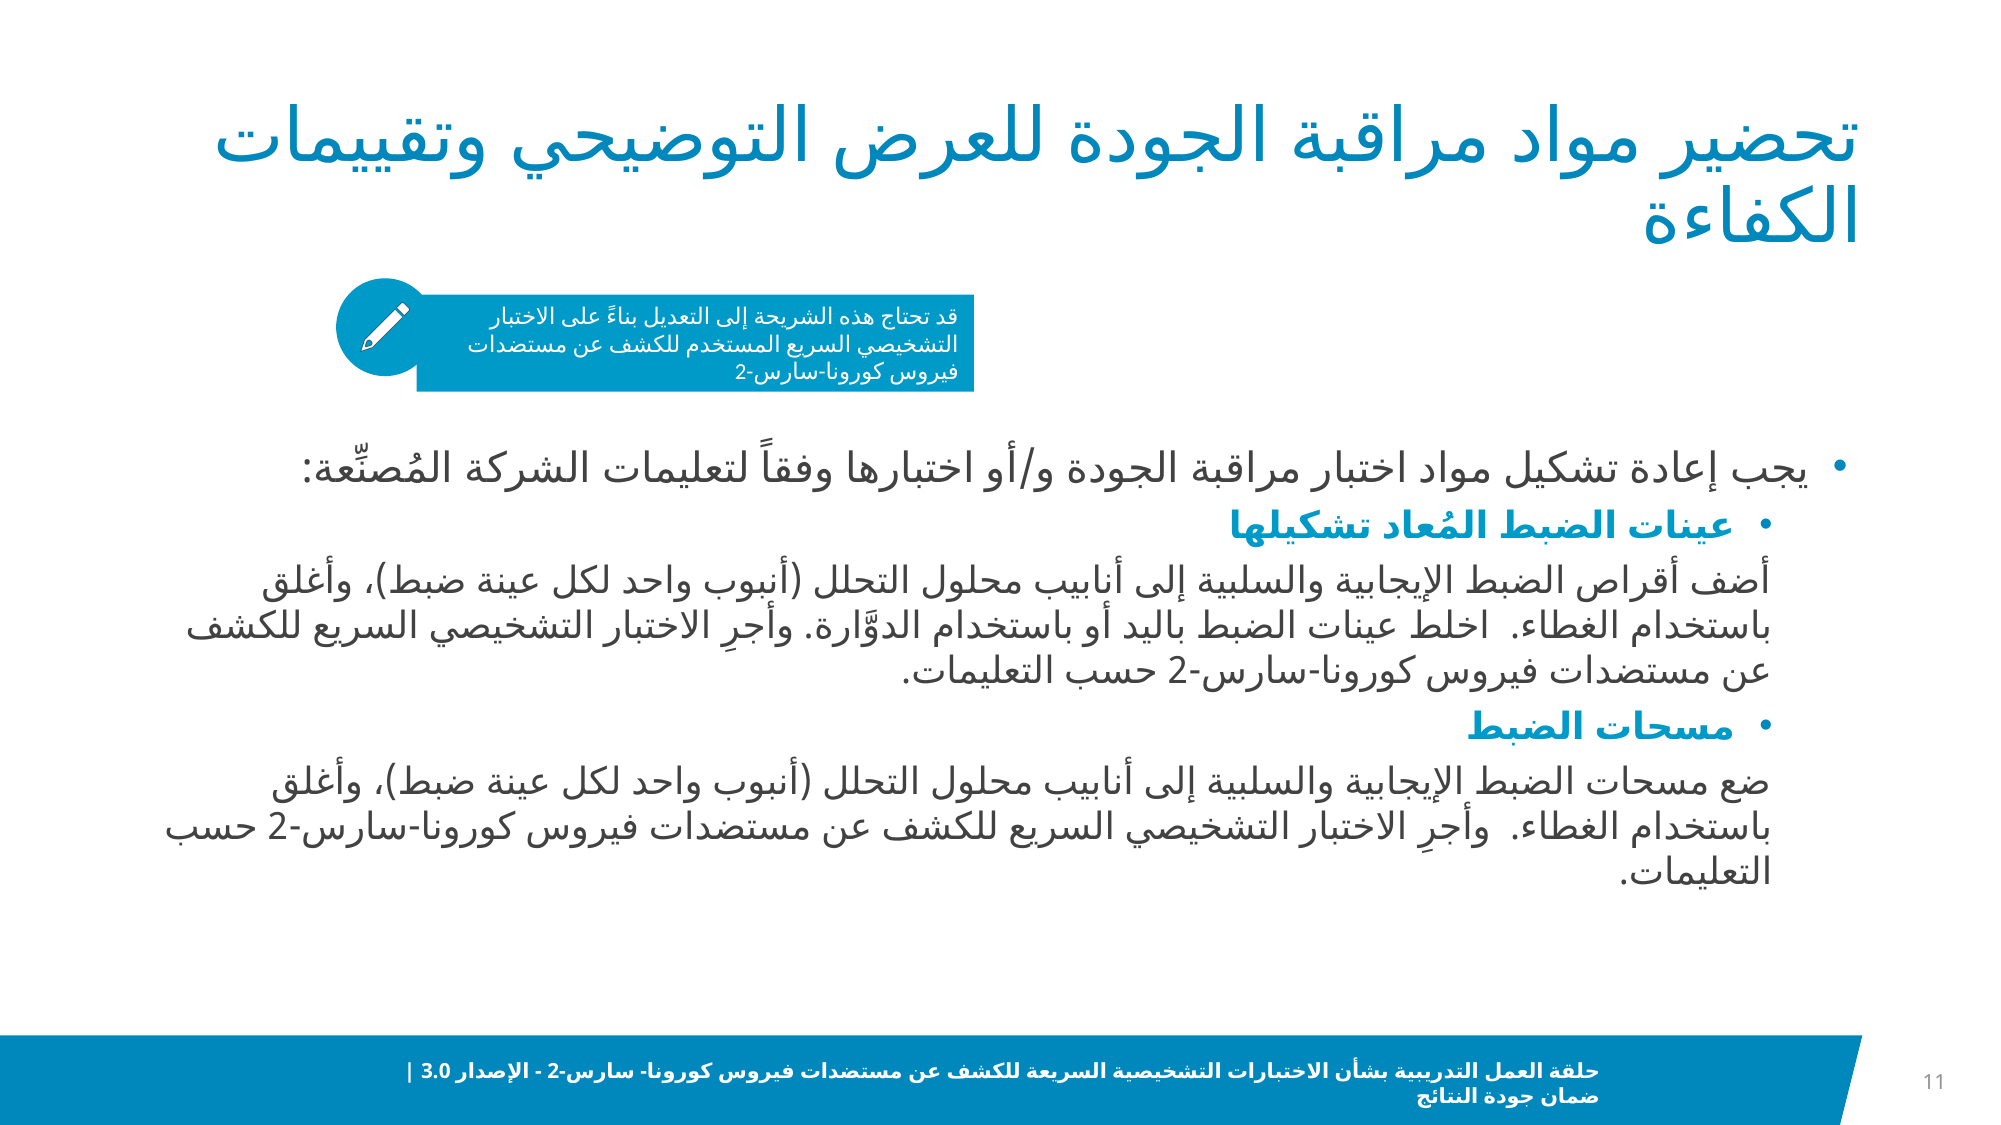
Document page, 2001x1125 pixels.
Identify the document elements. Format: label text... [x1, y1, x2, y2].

list يجب إعادة تشكيل مواد اختبار مراقبة الجودة و/أو اختبارها وفقاً لتعليمات الشركة المُصنِّعة: عينات الضبط المُعاد تشكيلها أضف أقراص الضبط الإيجابية والسلبية إلى أنابيب محلول التحلل (أنبوب واحد لكل عينة ضبط)، وأغلق باستخدام الغطاء. اخلط عينات الضبط باليد أو باستخدام الدوَّارة. وأجرِ الاختبار التشخيصي السريع للكشف عن مستضدات فيروس كورونا-سارس-2 حسب التعليمات. مسحات الضبط ضع مسحات الضبط الإيجابية والسلبية إلى أنابيب محلول التحلل (أنبوب واحد لكل عينة ضبط)، وأغلق باستخدام الغطاء. وأجرِ الاختبار التشخيصي السريع للكشف عن مستضدات فيروس كورونا-سارس-2 حسب التعليمات. [137, 362, 1863, 1091]
slide_number 11 [1862, 1035, 1947, 1125]
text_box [336, 278, 974, 377]
footer حلقة العمل التدريبية بشأن الاختبارات التشخيصية السريعة للكشف عن مستضدات فيروس كورونا- سارس-2 - الإصدار 3.0 | ضمان جودة النتائج [399, 1041, 1600, 1124]
title تحضير مواد مراقبة الجودة للعرض التوضيحي وتقييمات الكفاءة [137, 104, 1863, 260]
